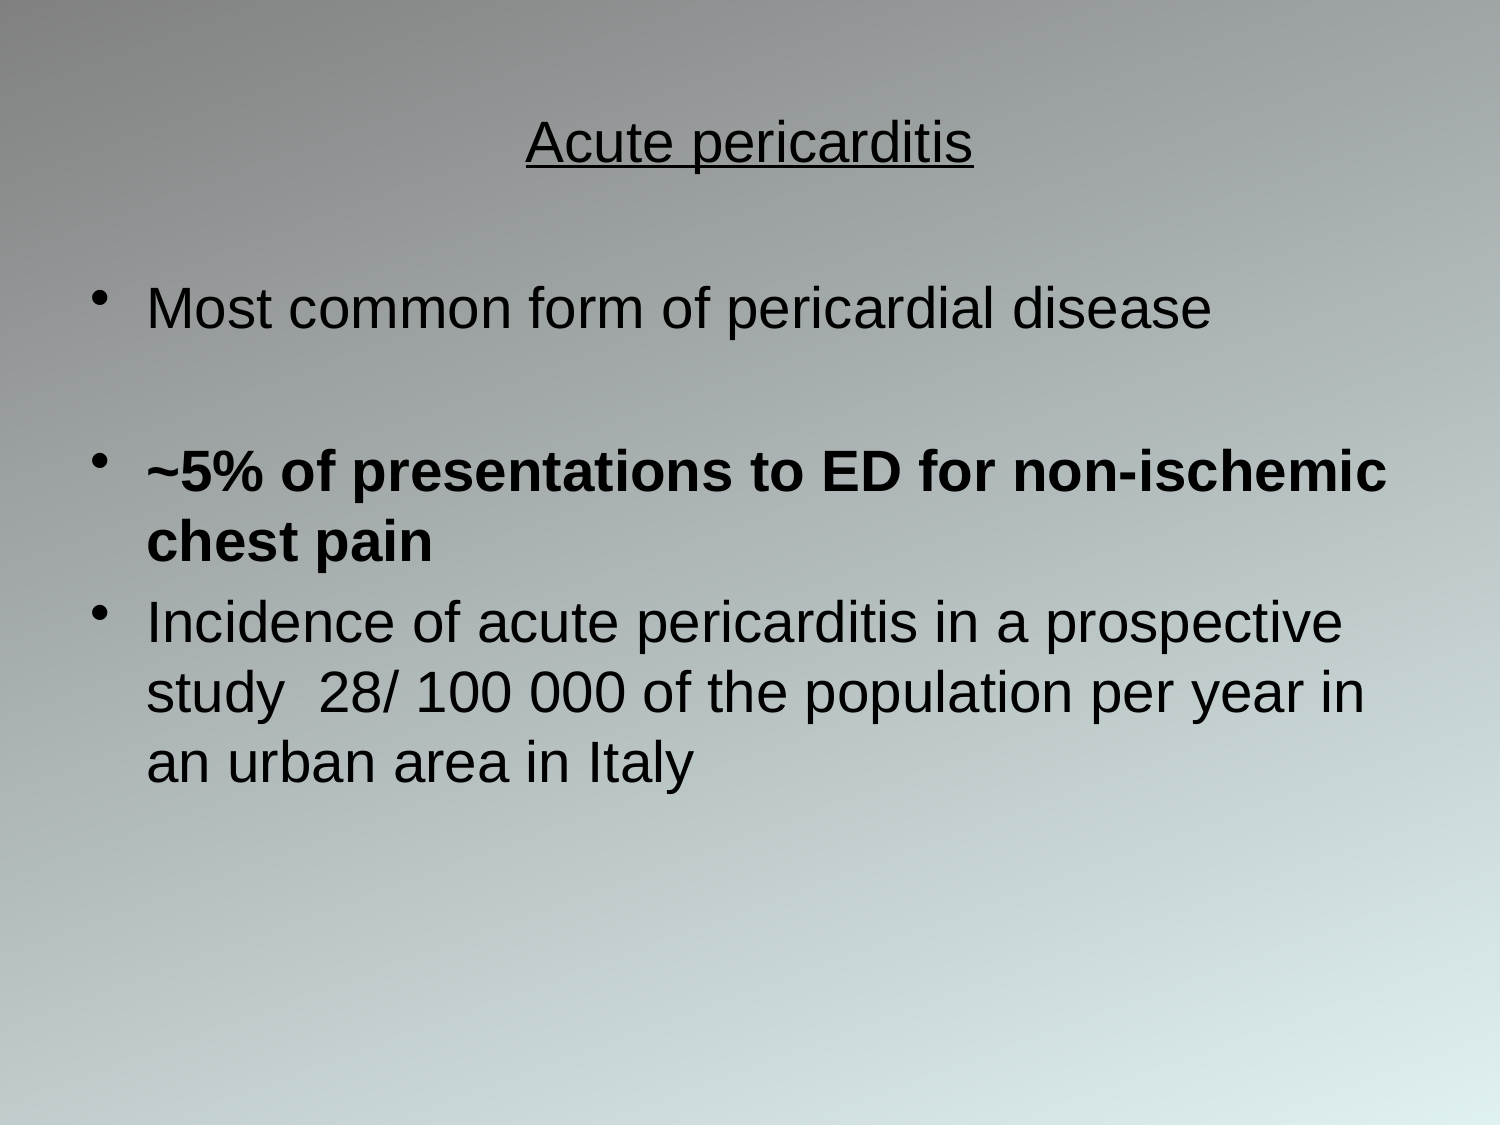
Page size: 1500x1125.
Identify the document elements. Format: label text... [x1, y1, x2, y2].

title Acute pericarditis [75, 45, 1425, 233]
list Most common form of pericardial disease ~5% of presentations to ED for non-ischemic chest pain Incidence of acute pericarditis in a prospective study 28/ 100 000 of the population per year in an urban area in Italy [75, 262, 1425, 1005]
